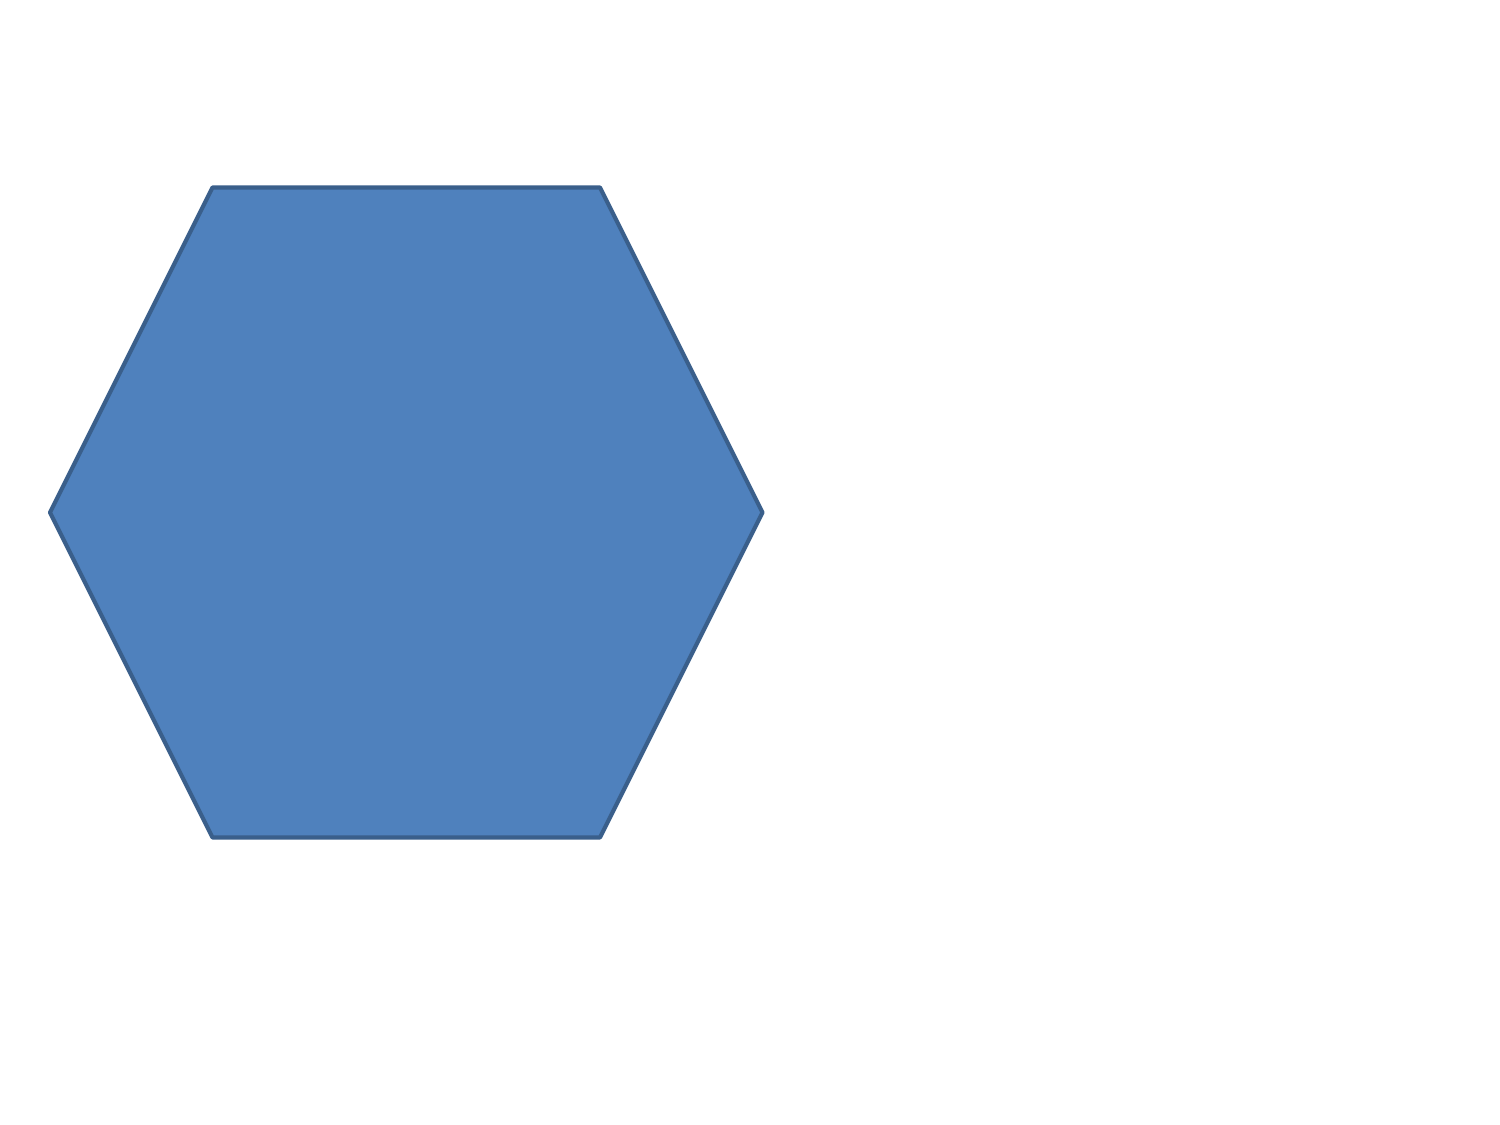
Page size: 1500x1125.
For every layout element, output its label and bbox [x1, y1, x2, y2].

text_box [48, 185, 765, 840]
